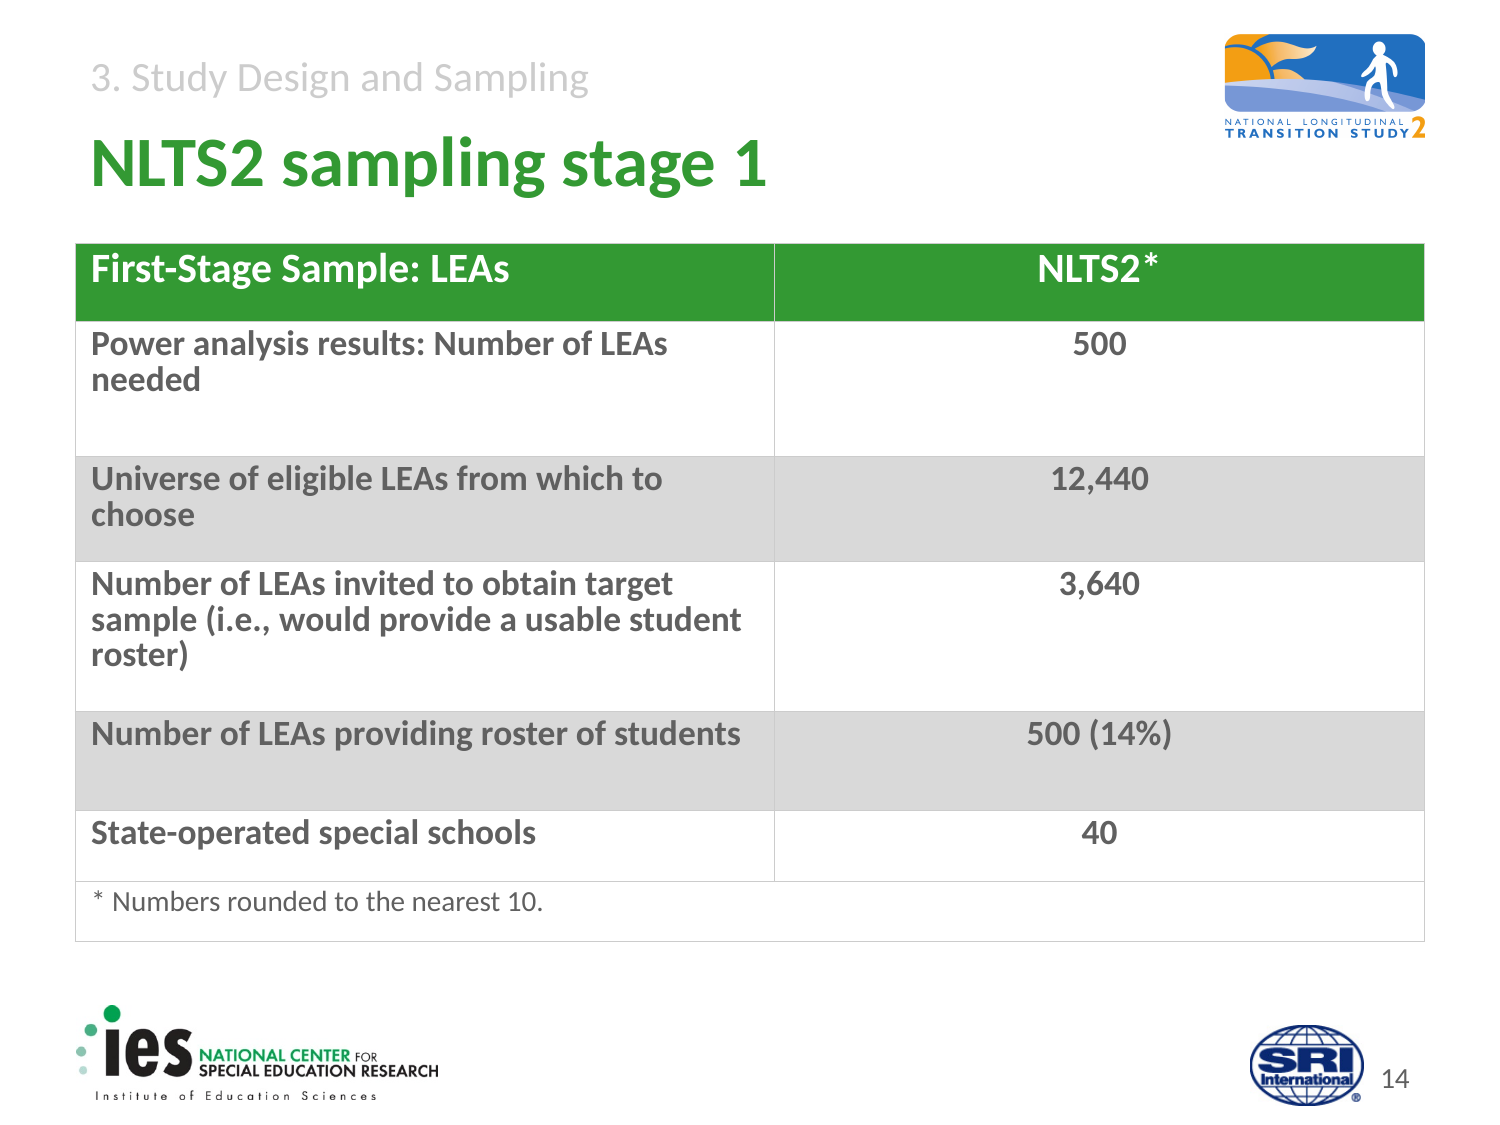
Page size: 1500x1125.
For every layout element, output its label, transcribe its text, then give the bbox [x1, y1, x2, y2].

table_cell 500 (14%) [775, 712, 1424, 810]
table_cell 3,640 [775, 562, 1424, 711]
table_cell 500 [775, 322, 1424, 456]
table_cell 12,440 [775, 457, 1424, 561]
table_header NLTS2* [775, 244, 1424, 321]
title NLTS2 sampling stage 1 [74, 90, 1426, 226]
table_header First-Stage Sample: LEAs [76, 244, 774, 321]
table_cell Number of LEAs invited to obtain target sample (i.e., would provide a usable student roster) [76, 562, 774, 711]
table_cell State-operated special schools [76, 811, 774, 881]
slide_number 13 [1321, 1051, 1426, 1125]
table_cell * Numbers rounded to the nearest 10. [76, 882, 1424, 941]
picture [1250, 1025, 1364, 1106]
picture [76, 1005, 438, 1100]
table_cell Power analysis results: Number of LEAs needed [76, 322, 774, 456]
table_cell 40 [775, 811, 1424, 881]
table_cell Universe of eligible LEAs from which to choose [76, 457, 774, 561]
table_cell Number of LEAs providing roster of students [76, 712, 774, 810]
